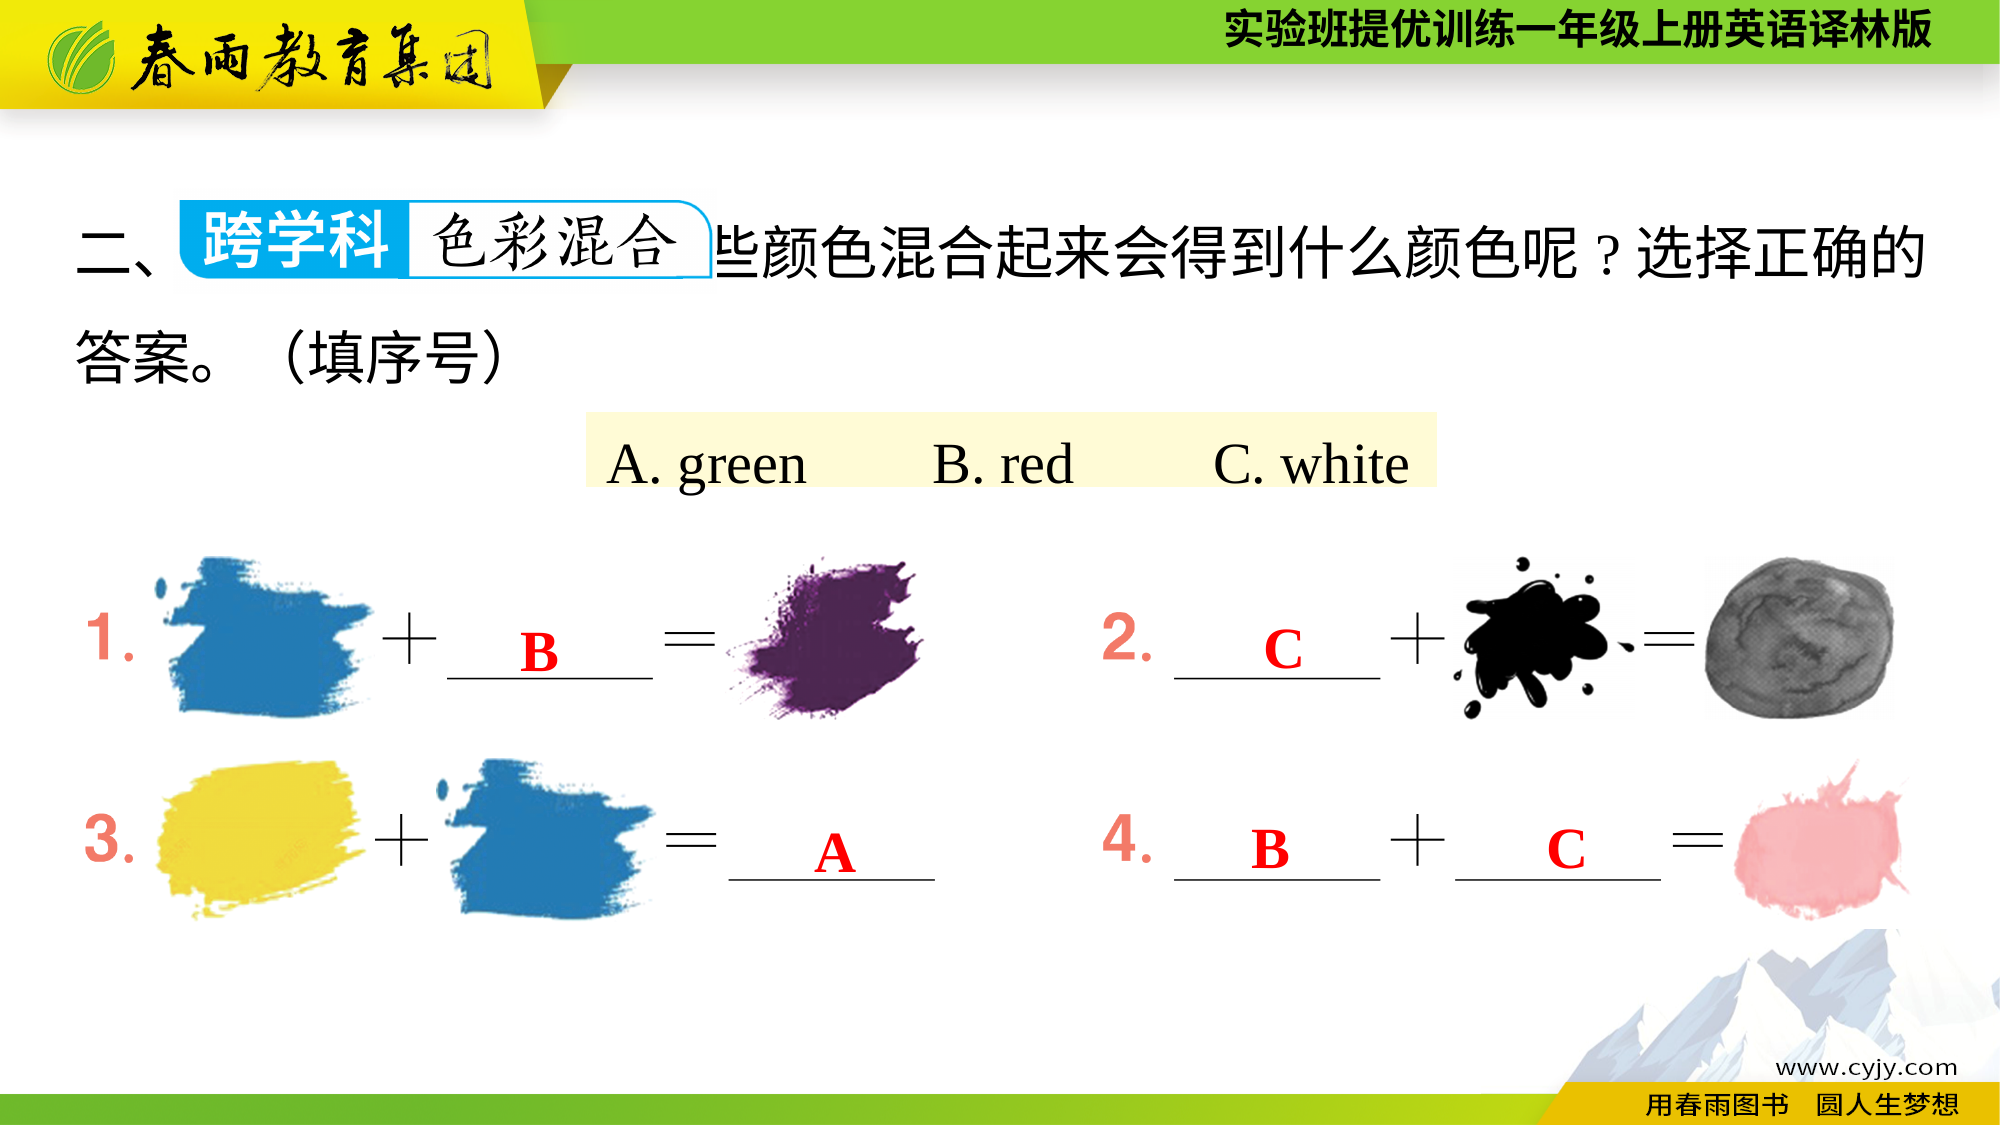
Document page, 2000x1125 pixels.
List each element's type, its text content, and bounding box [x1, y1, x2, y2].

list 二、 这些颜色混合起来会得到什么颜色呢?选择正确的答案。（填序号） A. green B. red C. white [59, 173, 1944, 507]
picture [0, 0, 2000, 1125]
